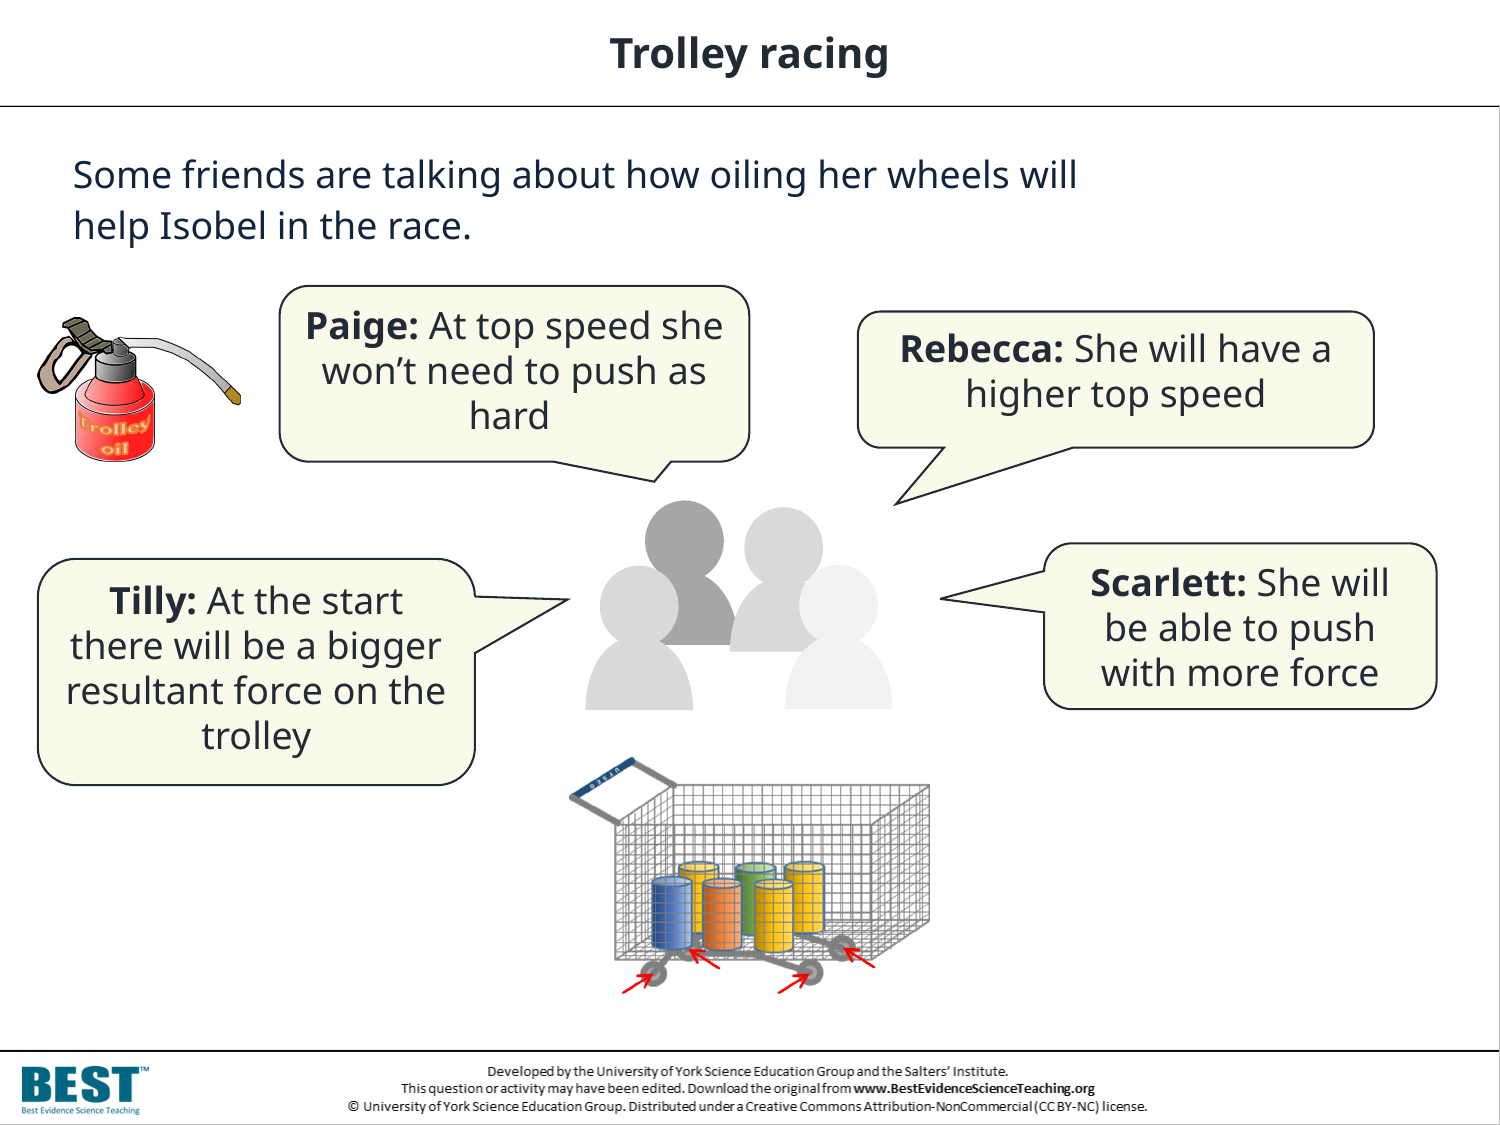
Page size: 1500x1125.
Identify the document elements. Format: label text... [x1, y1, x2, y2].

picture [0, 105, 1500, 1125]
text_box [585, 500, 893, 711]
text_box Trolley racing [0, 0, 1500, 105]
